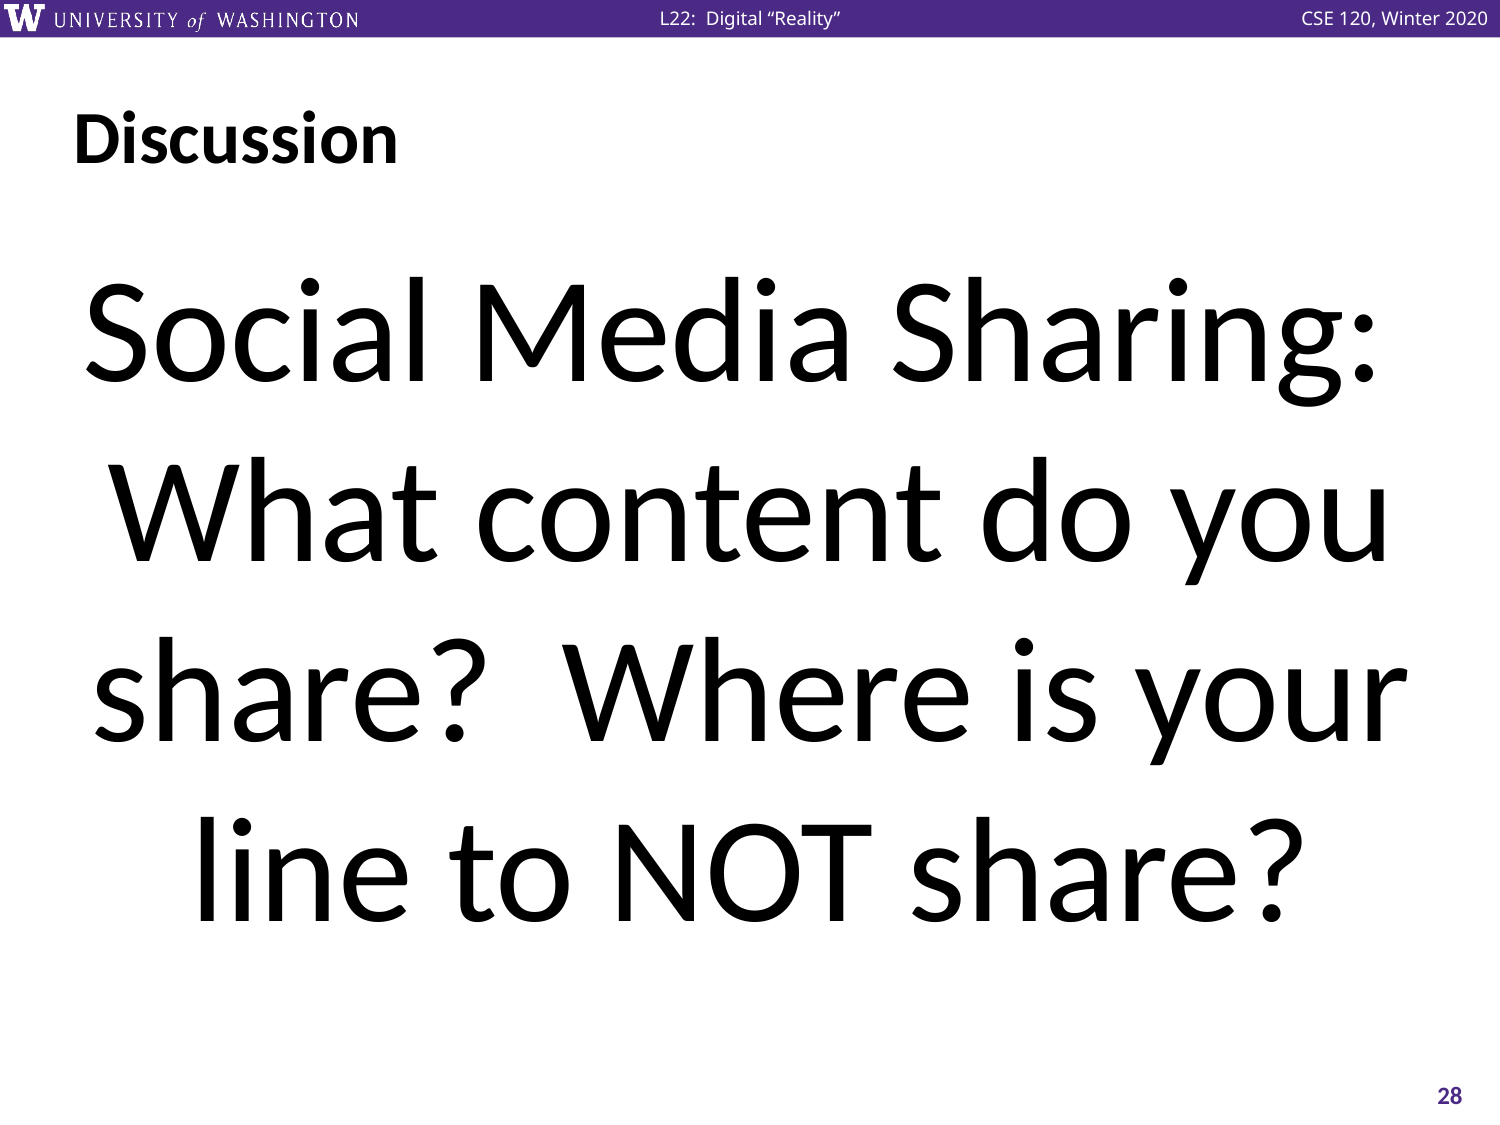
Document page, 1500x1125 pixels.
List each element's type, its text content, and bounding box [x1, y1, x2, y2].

slide_number 28 [1400, 1065, 1500, 1125]
title Discussion [58, 71, 1438, 197]
list Social Media Sharing: What content do you share? Where is your line to NOT share? [64, 223, 1438, 1040]
picture [4, 4, 358, 32]
